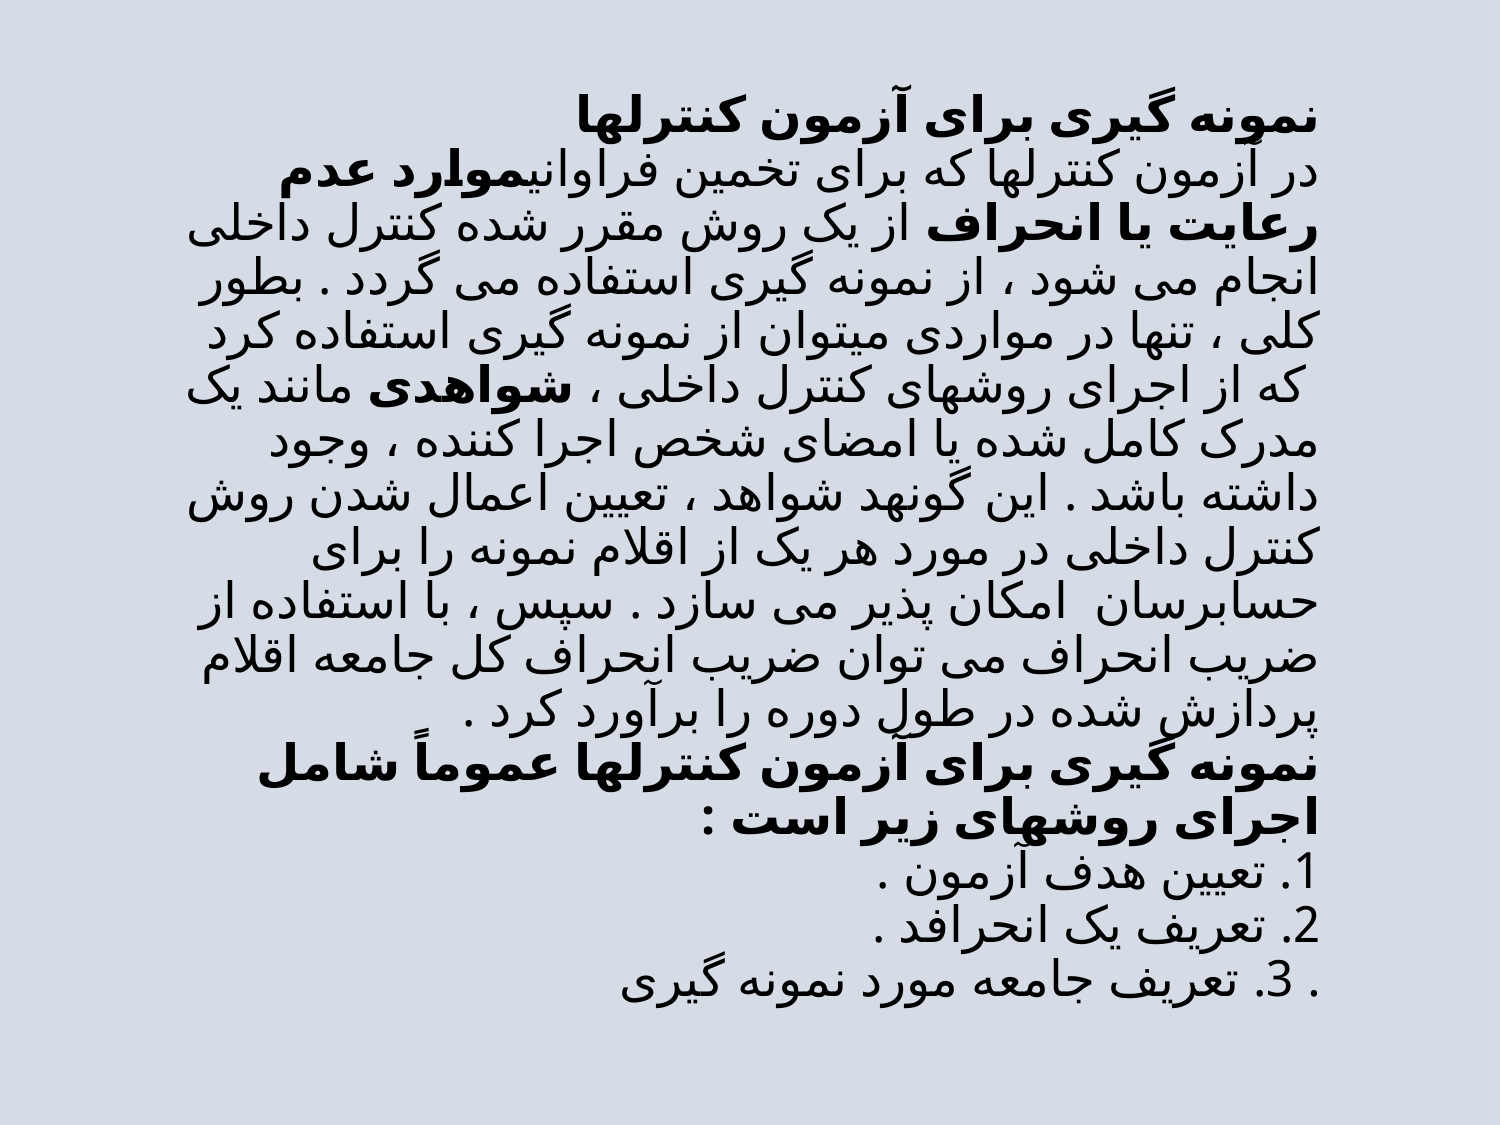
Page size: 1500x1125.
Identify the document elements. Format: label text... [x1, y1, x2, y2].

title نمونه گیری برای آزمون کنترلها در آزمون کنترلها که برای تخمین فراوانیموارد عدم رعایت یا انحراف از یک روش مقرر شده کنترل داخلی انجام می شود ، از نمونه گیری استفاده می گردد . بطور کلی ، تنها در مواردی میتوان از نمونه گیری استفاده کرد که از اجرای روشهای کنترل داخلی ، شواهدی مانند یک مدرک کامل شده یا امضای شخص اجرا کننده ، وجود داشته باشد . این گونهد شواهد ، تعیین اعمال شدن روش کنترل داخلی در مورد هر یک از اقلام نمونه را برای حسابرسان امکان پذیر می سازد . سپس ، با استفاده از ضریب انحراف می توان ضریب انحراف کل جامعه اقلام پردازش شده در طول دوره را برآورد کرد . نمونه گیری برای آزمون کنترلها عموماً شامل اجرای روشهای زیر است : 1. تعیین هدف آزمون . 2. تعریف یک انحرافد . 3. تعریف جامعه مورد نمونه گیری . [140, 93, 1336, 1057]
